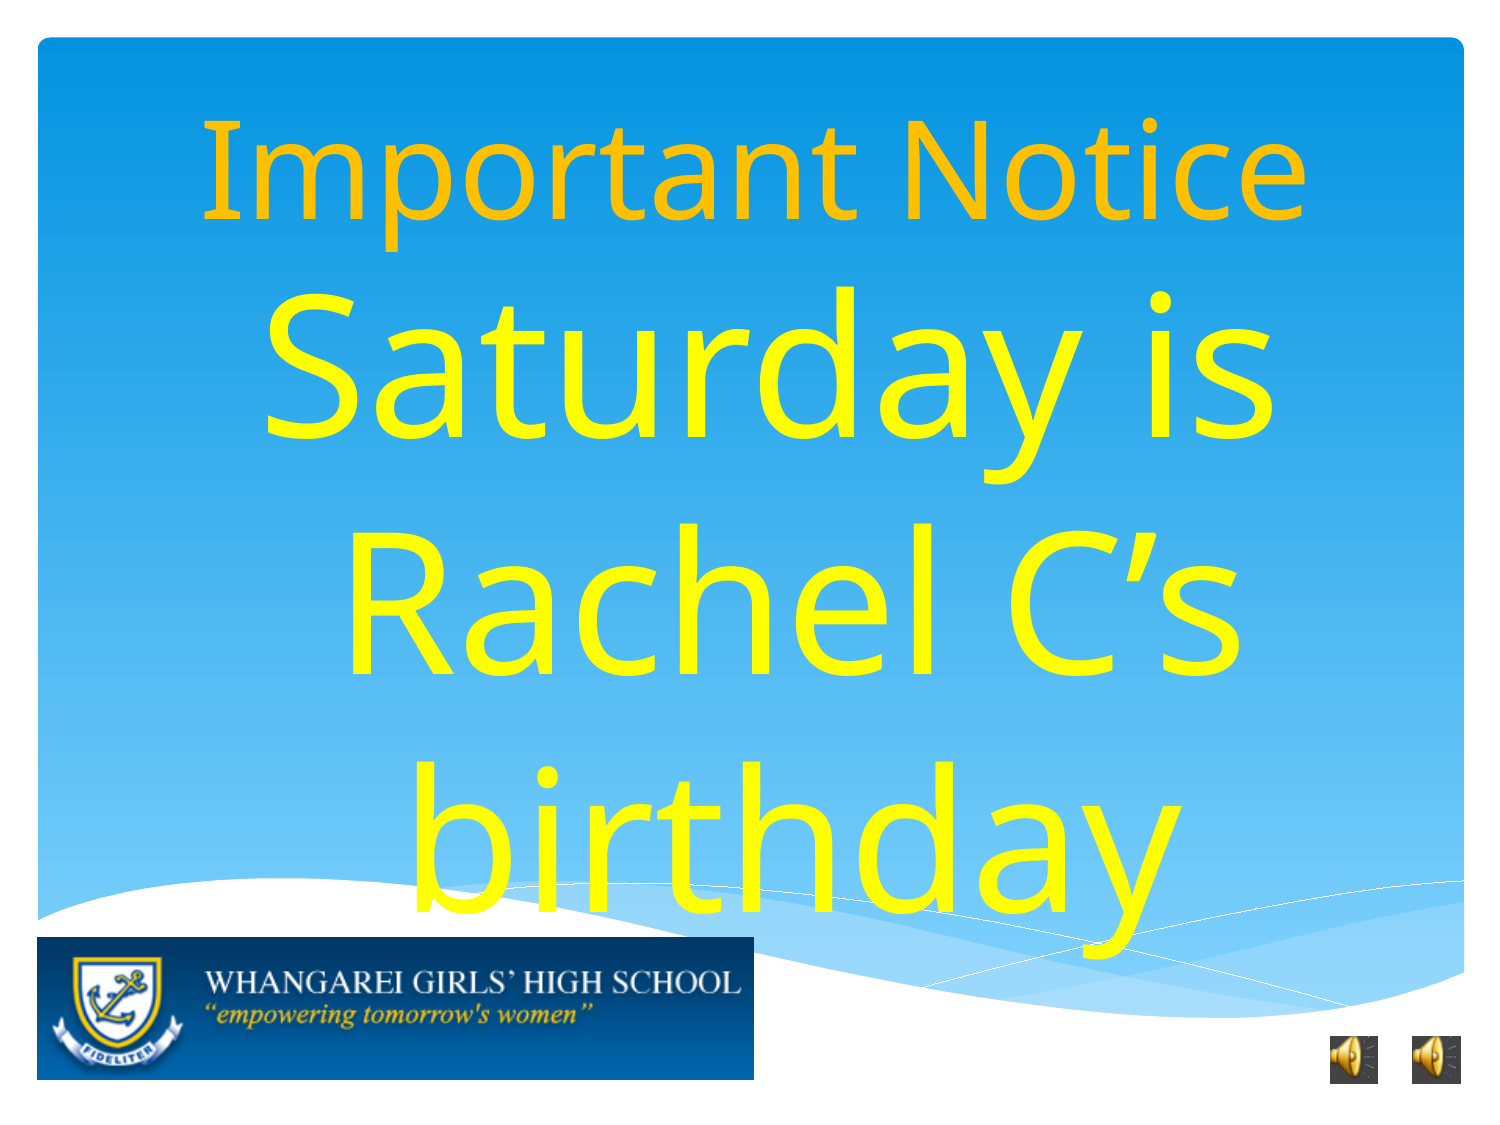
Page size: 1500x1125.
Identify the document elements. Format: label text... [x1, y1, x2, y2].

text_box Important Notice [149, 37, 1362, 255]
picture [1411, 1034, 1462, 1086]
text_box Saturday is Rachel C’s birthday [149, 231, 1391, 963]
picture [1328, 1034, 1380, 1086]
picture [37, 937, 754, 1080]
